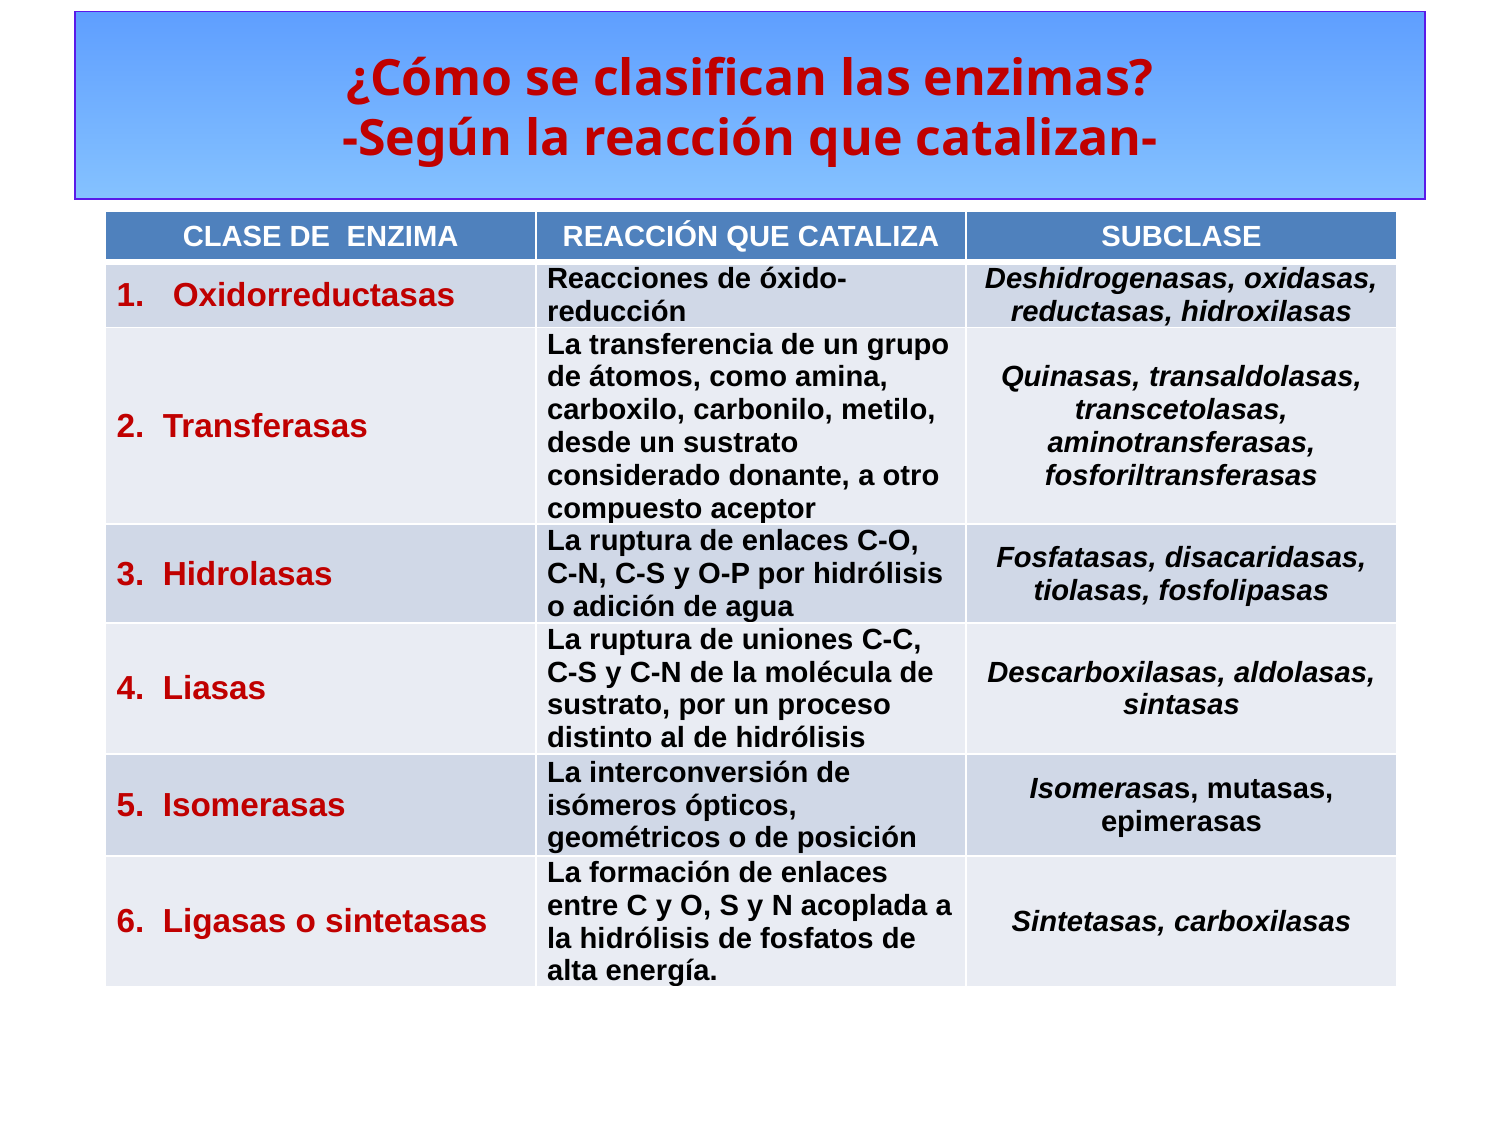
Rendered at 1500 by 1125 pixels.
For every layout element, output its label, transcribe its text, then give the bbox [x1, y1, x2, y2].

table_cell Deshidrogenasas, oxidasas, reductasas, hidroxilasas [967, 265, 1396, 327]
table_cell 3. Hidrolasas [106, 525, 535, 622]
table_cell La transferencia de un grupo de átomos, como amina, carboxilo, carbonilo, metilo, desde un sustrato considerado donante, a otro compuesto aceptor [537, 328, 965, 523]
table_cell La ruptura de uniones C-C, C-S y C-N de la molécula de sustrato, por un proceso distinto al de hidrólisis [537, 624, 965, 753]
table_cell Reacciones de óxido-reducción [537, 265, 965, 327]
table_cell Oxidorreductasas [106, 265, 535, 327]
table_cell Fosfatasas, disacaridasas, tiolasas, fosfolipasas [967, 525, 1396, 622]
table_cell 2. Transferasas [106, 328, 535, 523]
table_cell Isomerasas, mutasas, epimerasas [967, 755, 1396, 855]
table_cell 4. Liasas [106, 624, 535, 753]
table_cell Quinasas, transaldolasas, transcetolasas, aminotransferasas, fosforiltransferasas [967, 328, 1396, 523]
table_cell La ruptura de enlaces C-O, C-N, C-S y O-P por hidrólisis o adición de agua [537, 525, 965, 622]
table_cell 6. Ligasas o sintetasas [106, 857, 535, 986]
table_cell La formación de enlaces entre C y O, S y N acoplada a la hidrólisis de fosfatos de alta energía. [537, 857, 965, 986]
title ¿Cómo se clasifican las enzimas? -Según la reacción que catalizan- [74, 11, 1426, 200]
table_cell Descarboxilasas, aldolasas, sintasas [967, 624, 1396, 753]
table_cell 5. Isomerasas [106, 755, 535, 855]
table_header CLASE DE ENZIMA [106, 212, 535, 259]
table_cell La interconversión de isómeros ópticos, geométricos o de posición [537, 755, 965, 855]
table_header SUBCLASE [967, 212, 1396, 259]
table_cell Sintetasas, carboxilasas [967, 857, 1396, 986]
table_header REACCIÓN QUE CATALIZA [537, 212, 965, 259]
